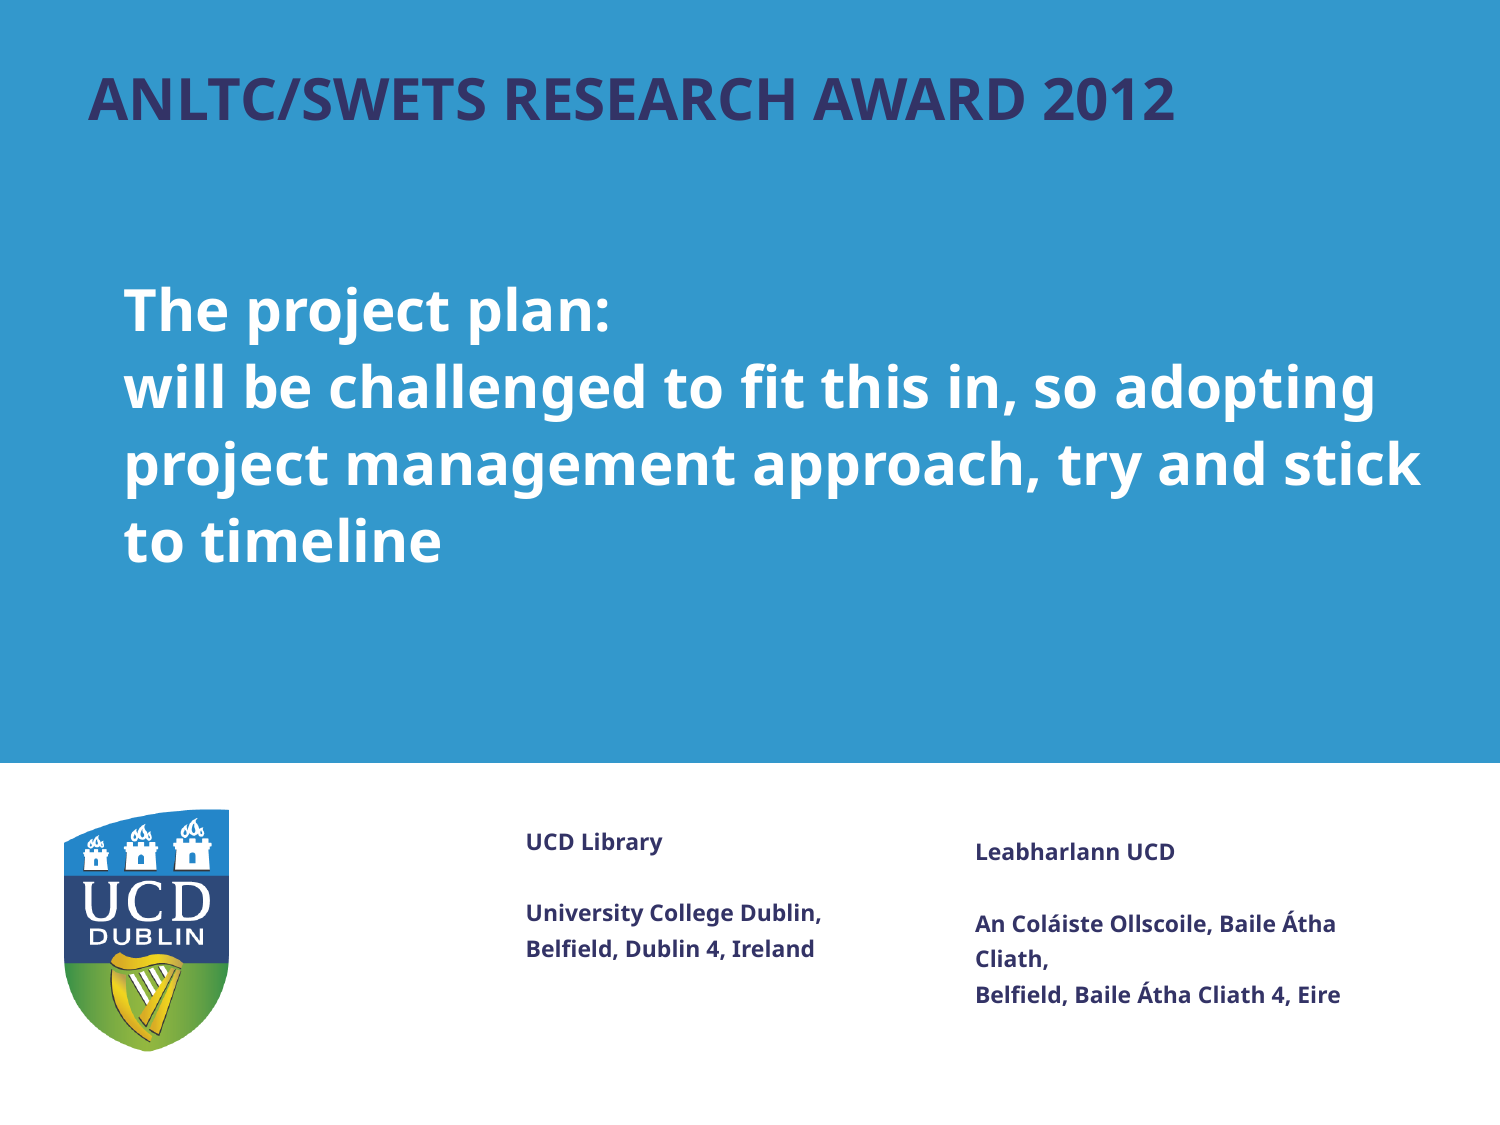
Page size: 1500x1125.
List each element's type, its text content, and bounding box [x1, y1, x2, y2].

picture [55, 805, 238, 1056]
picture [0, 0, 1500, 763]
subtitle The project plan: will be challenged to fit this in, so adopting project management approach, try and stick to timeline [123, 265, 1426, 679]
title ANLTC/SWETS RESEARCH AWARD 2012 [88, 55, 1426, 244]
